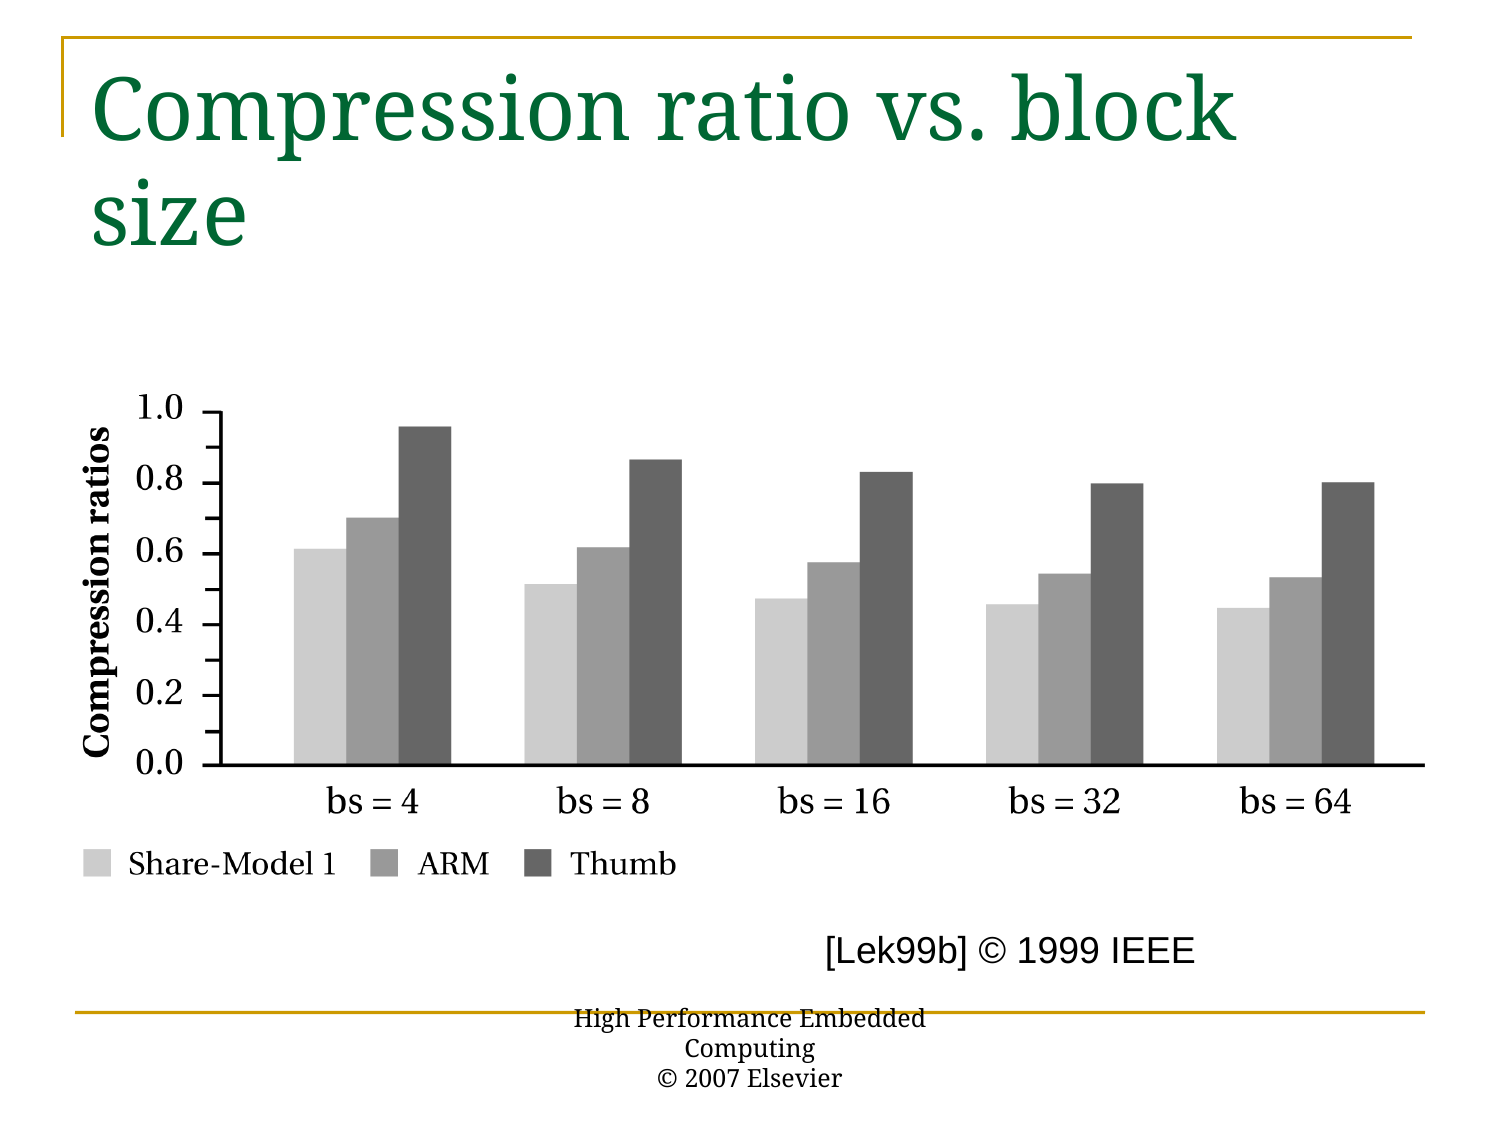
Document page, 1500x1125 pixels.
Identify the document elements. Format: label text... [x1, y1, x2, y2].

title Compression ratio vs. block size [75, 45, 1425, 233]
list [74, 385, 1426, 882]
footer High Performance Embedded Computing © 2007 Elsevier [512, 1025, 988, 1100]
text_box [Lek99b] © 1999 IEEE [810, 918, 1212, 979]
